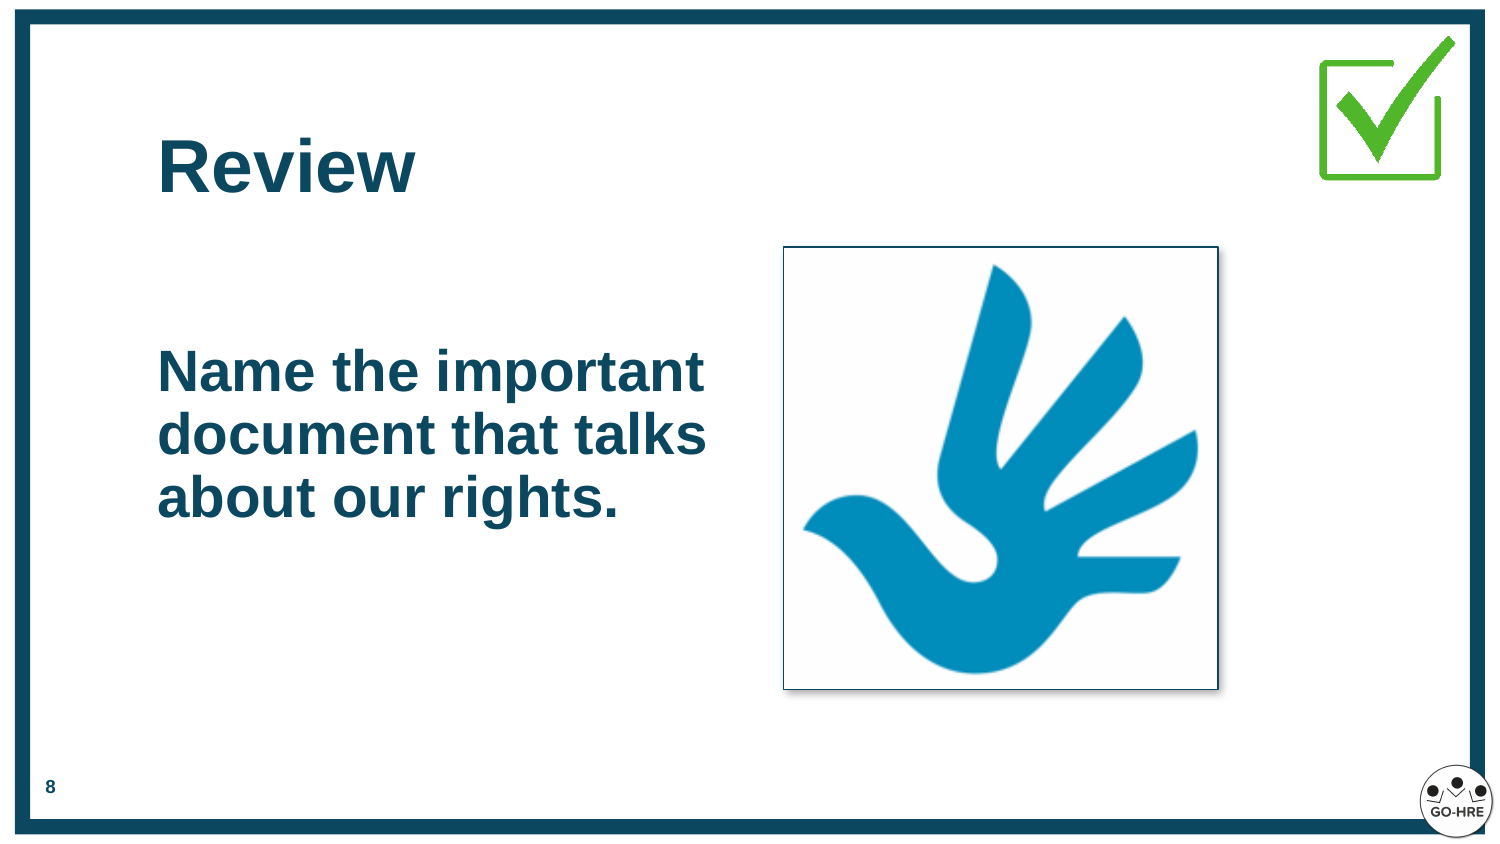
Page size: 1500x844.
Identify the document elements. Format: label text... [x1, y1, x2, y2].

picture [1317, 31, 1457, 182]
title Review [142, 86, 1358, 237]
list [783, 247, 1218, 690]
slide_number 8 [30, 755, 121, 820]
list Name the important document that talks about our rights. [142, 163, 736, 709]
picture [1419, 764, 1495, 840]
